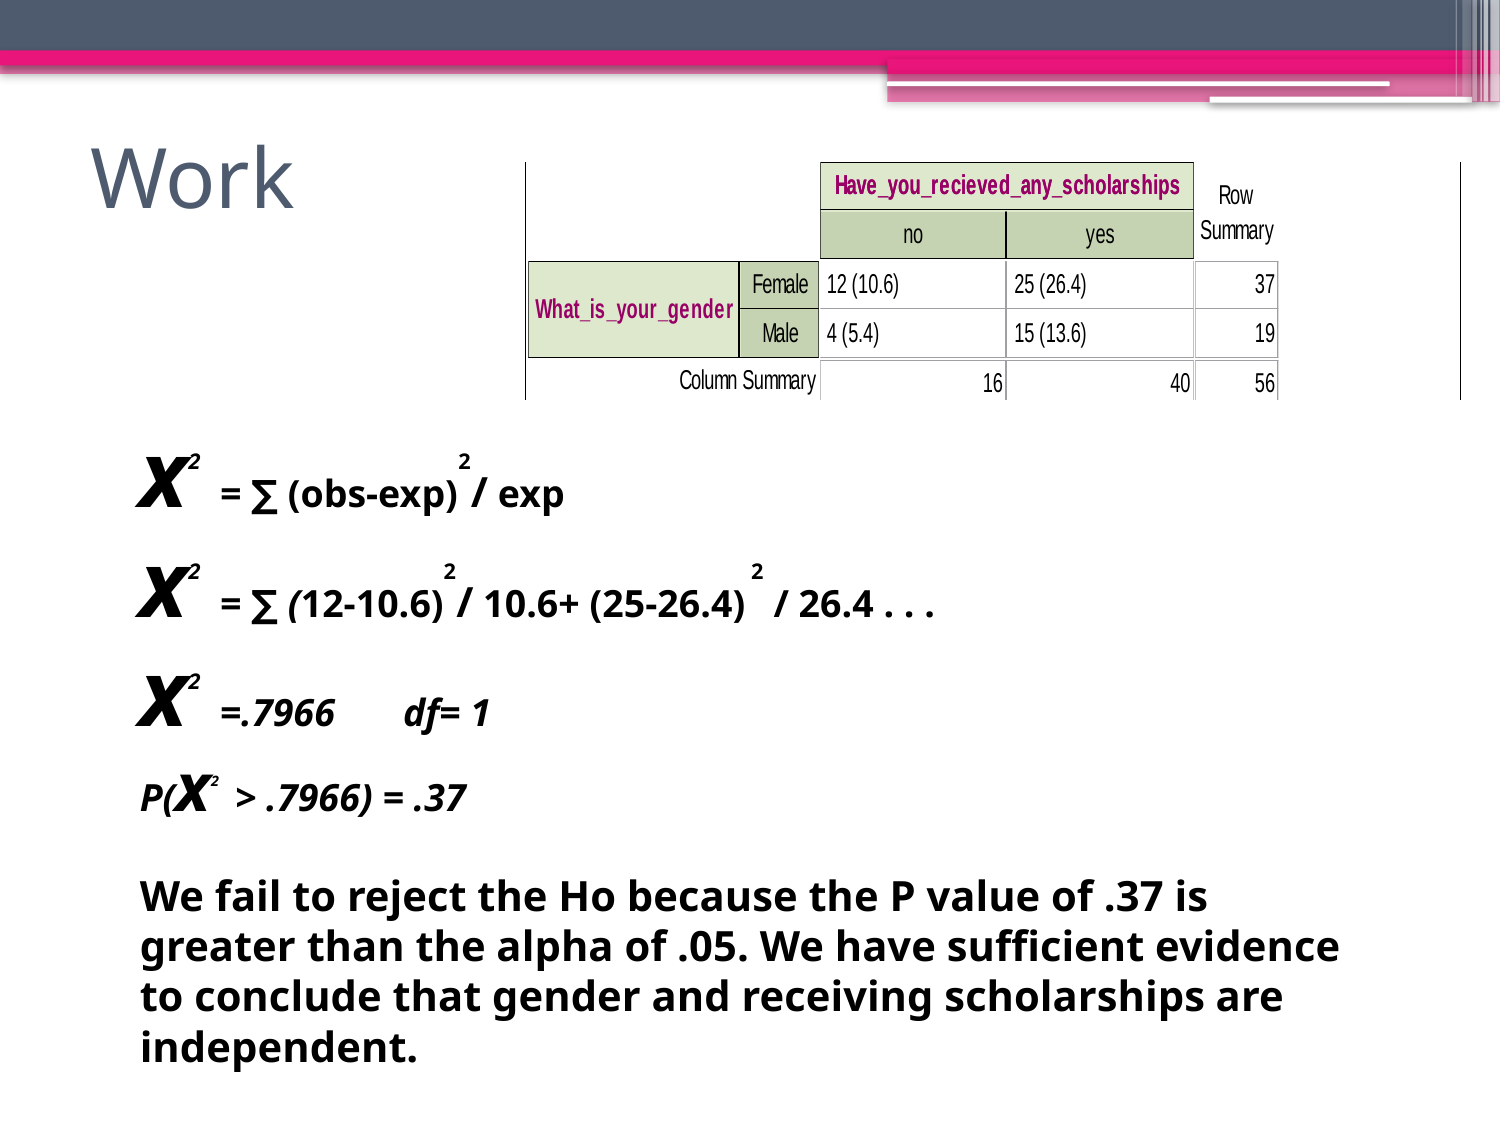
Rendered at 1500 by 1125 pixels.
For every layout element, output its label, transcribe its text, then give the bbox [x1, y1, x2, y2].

picture [524, 162, 1463, 401]
text_box x2 = ∑ (obs-exp)2/ exp x2 = ∑ (12-10.6)2/ 10.6+ (25-26.4) 2 / 26.4 . . . x2 =.7966 df= 1 P(x2 > .7966) = .37 We fail to reject the Ho because the P value of .37 is greater than the alpha of .05. We have sufficient evidence to conclude that gender and receiving scholarships are independent. [124, 408, 1388, 1125]
title Work [74, 87, 1426, 263]
